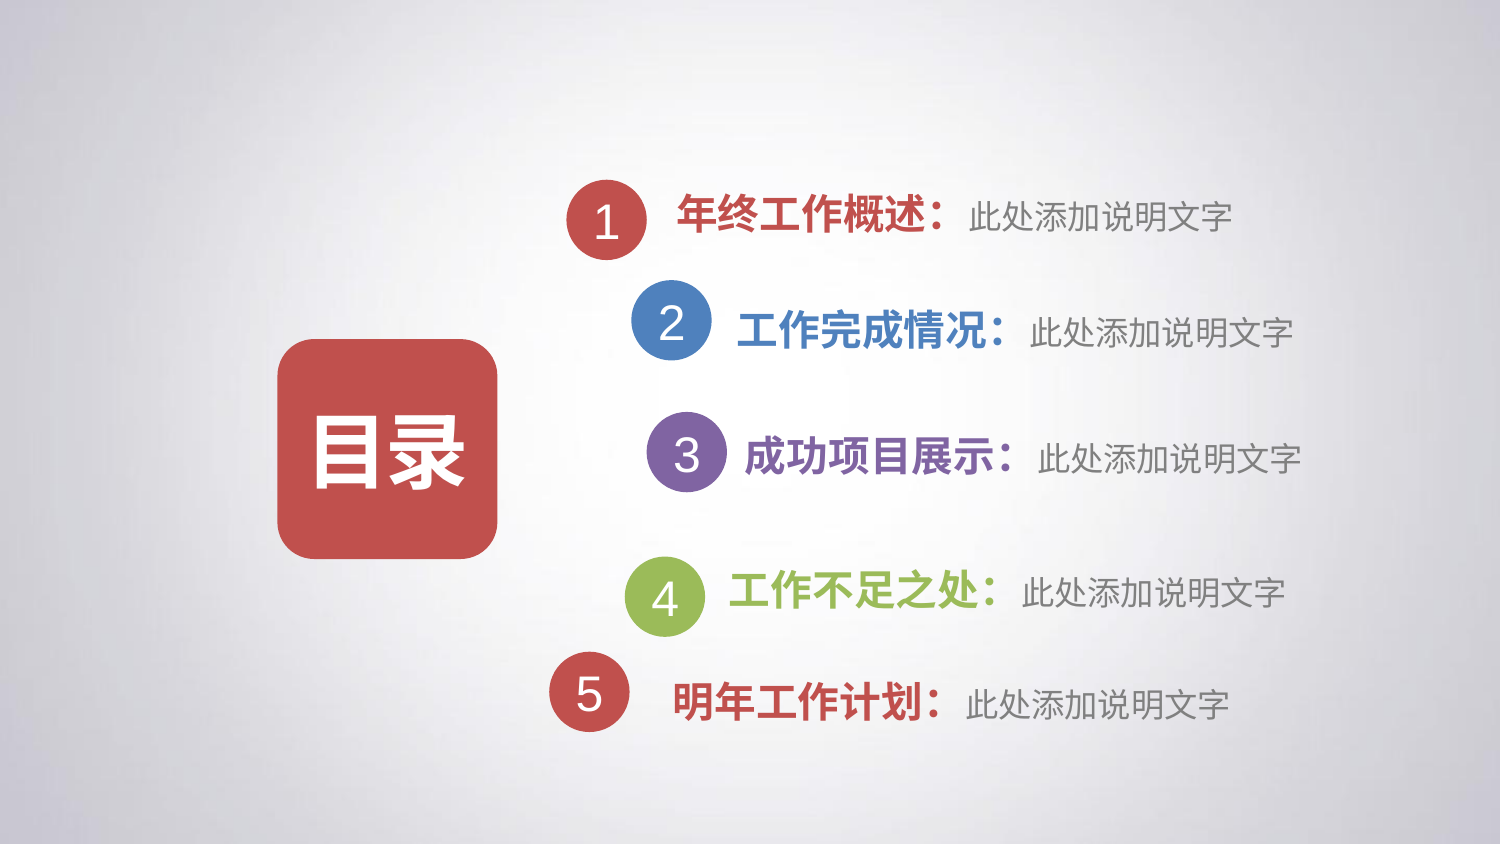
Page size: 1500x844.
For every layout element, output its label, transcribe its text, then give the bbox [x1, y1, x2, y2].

text_box 4 [622, 554, 708, 639]
picture [0, 0, 1500, 844]
text_box 年终工作概述：此处添加说明文字 [661, 180, 1380, 246]
text_box 明年工作计划：此处添加说明文字 [657, 668, 1377, 734]
text_box 工作完成情况：此处添加说明文字 [722, 296, 1441, 362]
text_box 3 [644, 409, 729, 495]
text_box 1 [564, 177, 649, 263]
text_box 2 [629, 278, 714, 363]
text_box 目录 [275, 336, 500, 562]
text_box 成功项目展示：此处添加说明文字 [729, 422, 1449, 488]
text_box 5 [547, 649, 632, 735]
text_box 工作不足之处：此处添加说明文字 [714, 556, 1433, 622]
